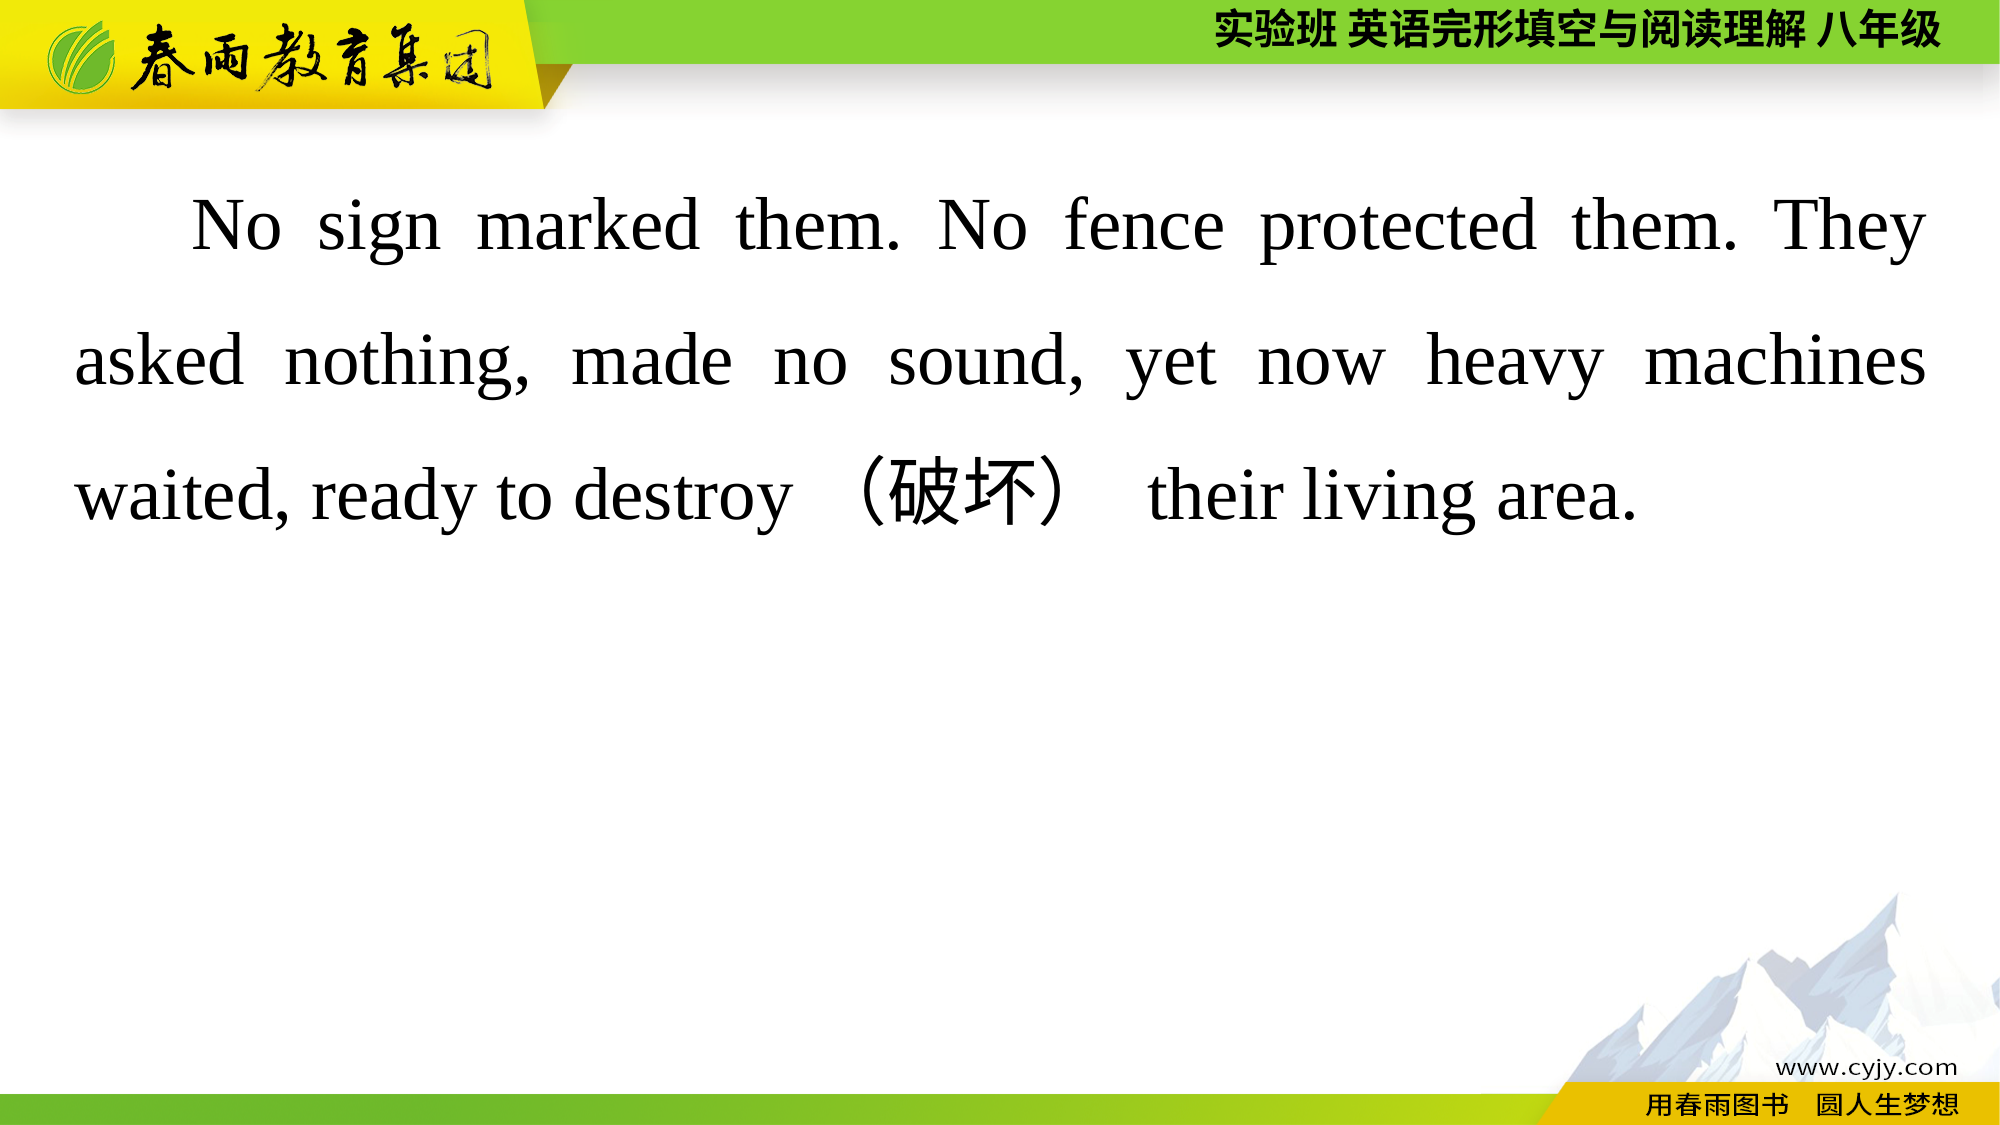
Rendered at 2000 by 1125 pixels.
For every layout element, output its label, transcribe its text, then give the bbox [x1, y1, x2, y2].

picture [0, 0, 2000, 1125]
list No sign marked them. No fence protected them. They asked nothing, made no sound, yet now heavy machines waited, ready to destroy（破坏） their living area. [59, 122, 1944, 530]
